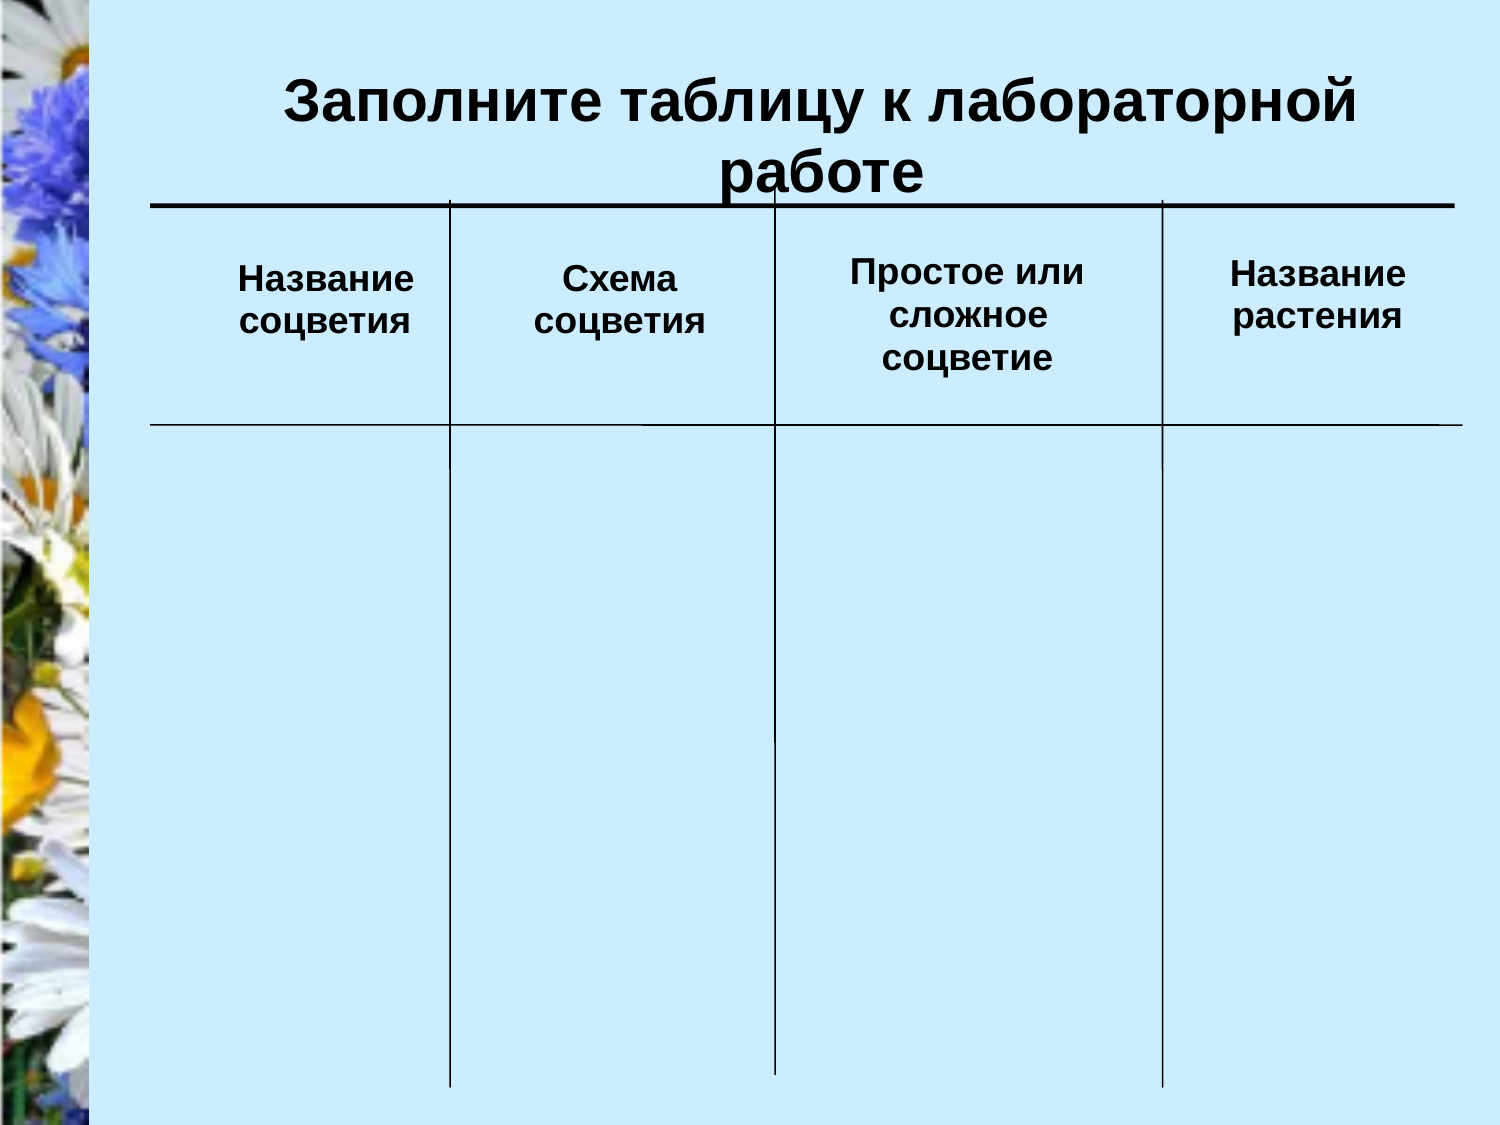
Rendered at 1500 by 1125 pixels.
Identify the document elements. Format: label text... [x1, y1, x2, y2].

text_box [150, 203, 450, 209]
text_box Название [1229, 248, 1418, 294]
text_box соцветие [881, 332, 1054, 378]
text_box растения [1232, 291, 1404, 337]
picture [0, 0, 89, 1125]
text_box сложное [888, 290, 1049, 332]
text_box [775, 203, 1162, 209]
text_box соцветия [533, 296, 707, 342]
text_box Простое или [849, 247, 1096, 293]
text_box работе [718, 131, 926, 205]
text_box Заполните таблицу к лабораторной [283, 61, 1378, 134]
text_box Название [237, 253, 426, 299]
text_box [451, 203, 774, 209]
text_box Схема [562, 253, 689, 296]
text_box соцветия [238, 296, 412, 342]
text_box [1163, 203, 1455, 209]
